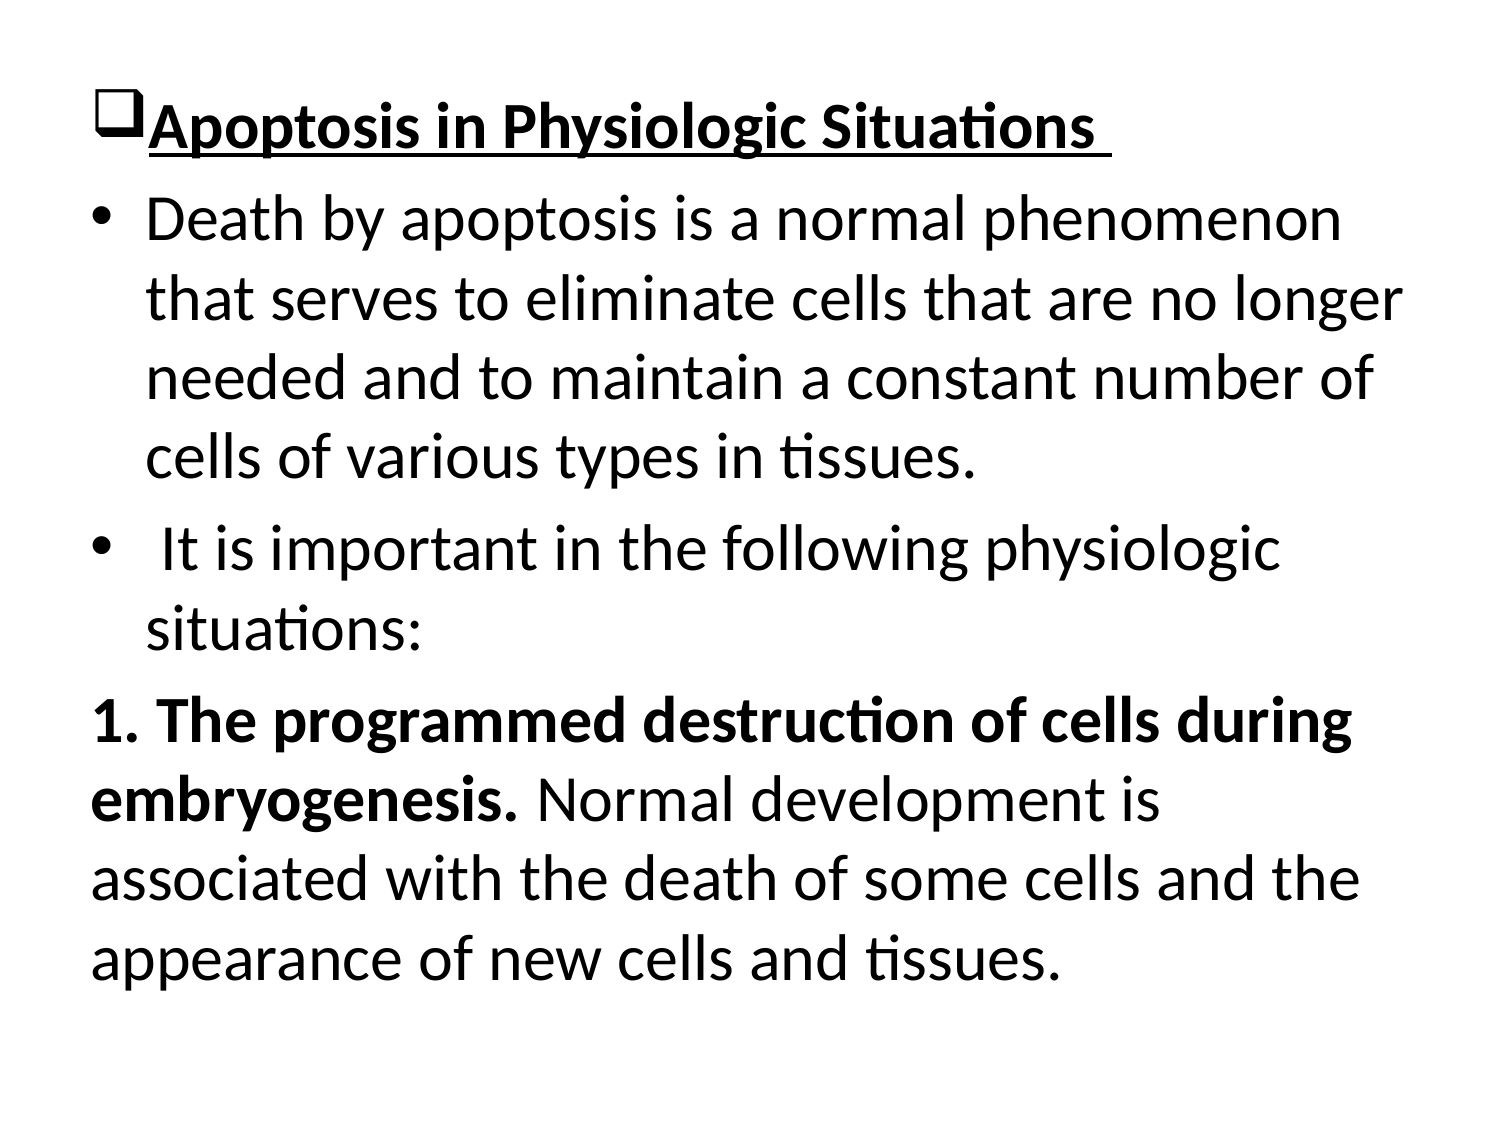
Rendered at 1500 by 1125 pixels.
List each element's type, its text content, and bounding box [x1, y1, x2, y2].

list Apoptosis in Physiologic Situations Death by apoptosis is a normal phenomenon that serves to eliminate cells that are no longer needed and to maintain a constant number of cells of various types in tissues. It is important in the following physiologic situations: 1. The programmed destruction of cells during embryogenesis. Normal development is associated with the death of some cells and the appearance of new cells and tissues. [75, 75, 1425, 1005]
